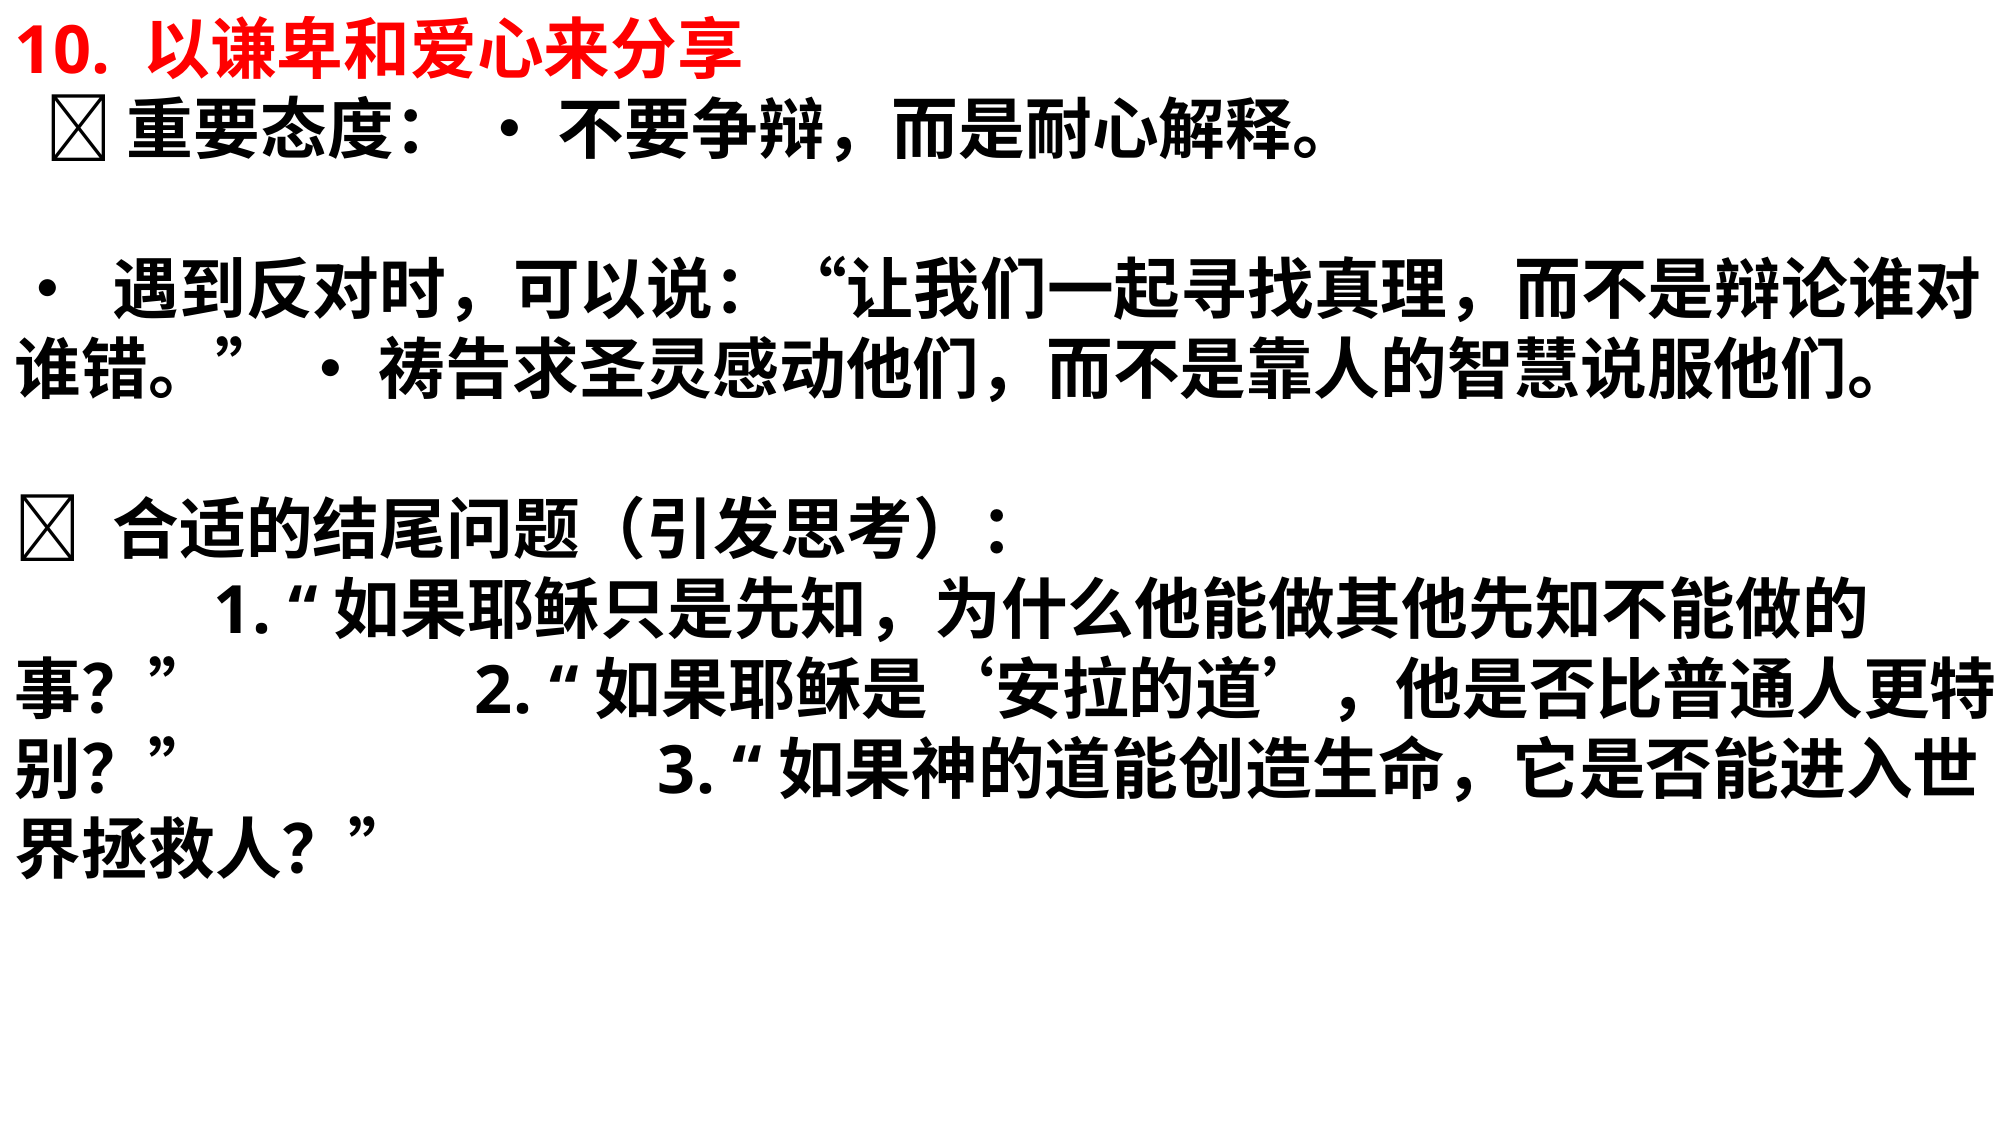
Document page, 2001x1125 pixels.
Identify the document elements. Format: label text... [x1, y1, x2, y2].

text_box 10. 以谦卑和爱心来分享 🔹 重要态度： • 不要争辩，而是耐心解释。 • 遇到反对时，可以说：“让我们一起寻找真理，而不是辩论谁对谁错。” • 祷告求圣灵感动他们，而不是靠人的智慧说服他们。 🔹 合适的结尾问题（引发思考）： 1. “如果耶稣只是先知，为什么他能做其他先知不能做的事？” 2. “如果耶稣是‘安拉的道’，他是否比普通人更特别？” 3. “如果神的道能创造生命，它是否能进入世界拯救人？” [0, 0, 2000, 895]
